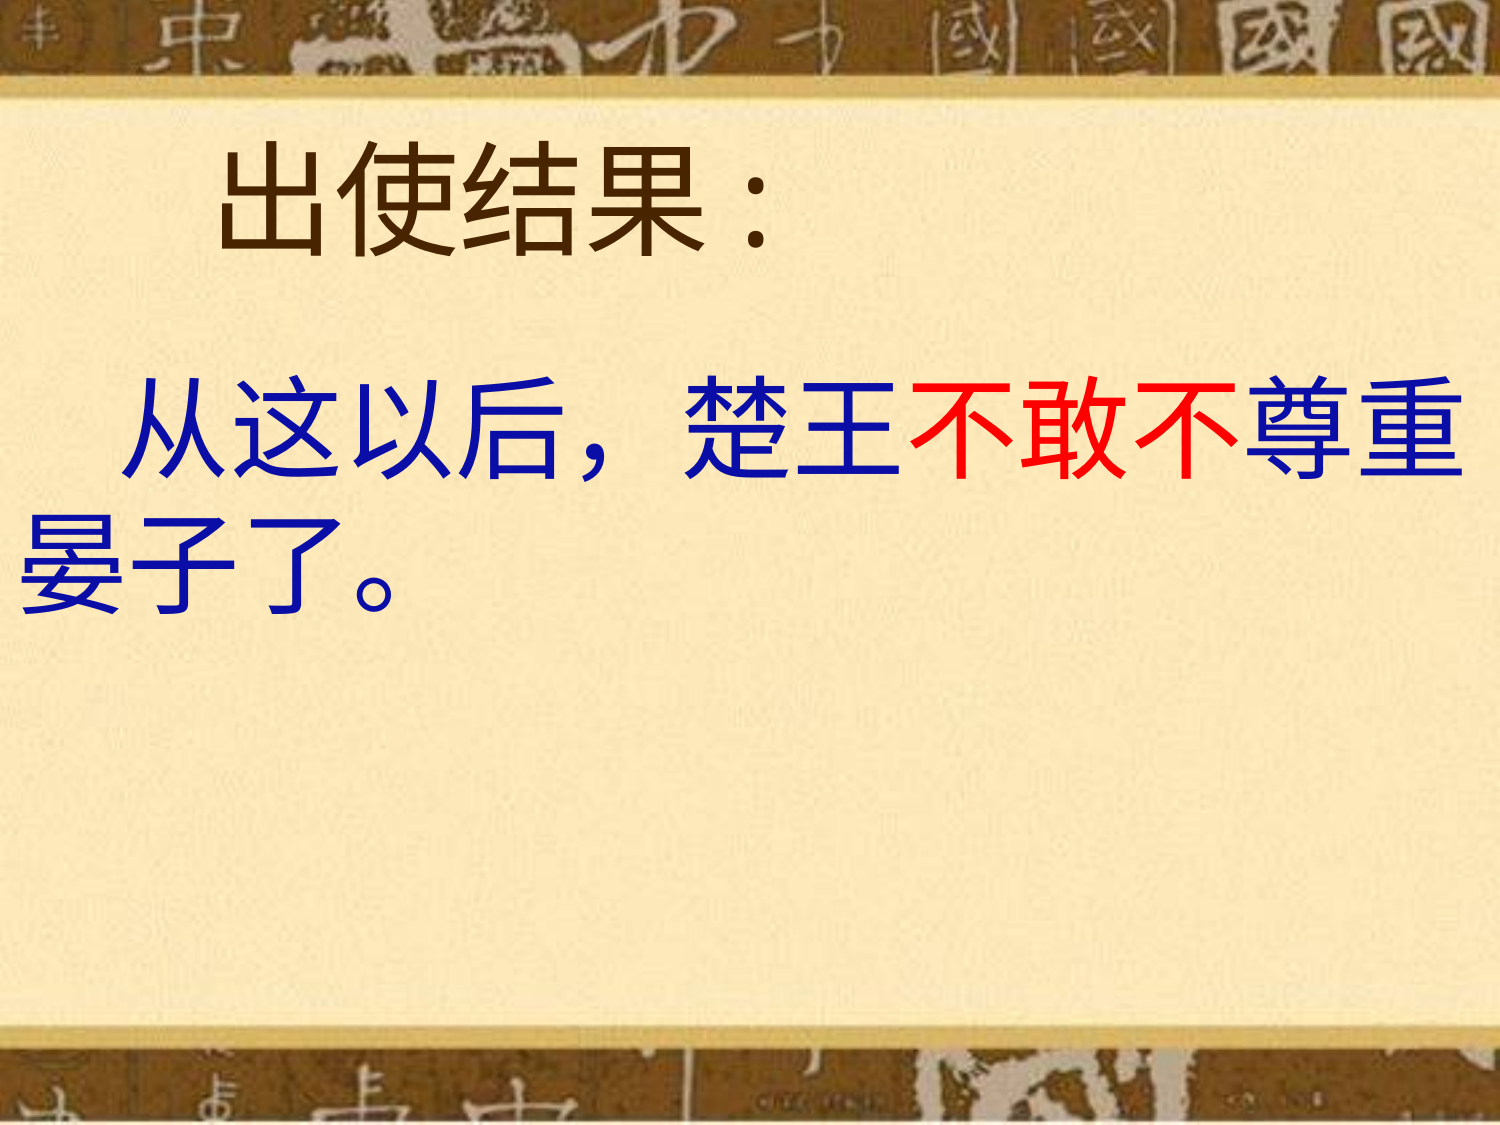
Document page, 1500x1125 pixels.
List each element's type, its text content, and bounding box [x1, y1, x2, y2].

picture [0, 634, 1500, 1125]
picture [0, 0, 1500, 350]
title 出使结果: [194, 113, 888, 350]
list 从这以后，楚王不敢不尊重晏子了。 [0, 350, 1500, 634]
